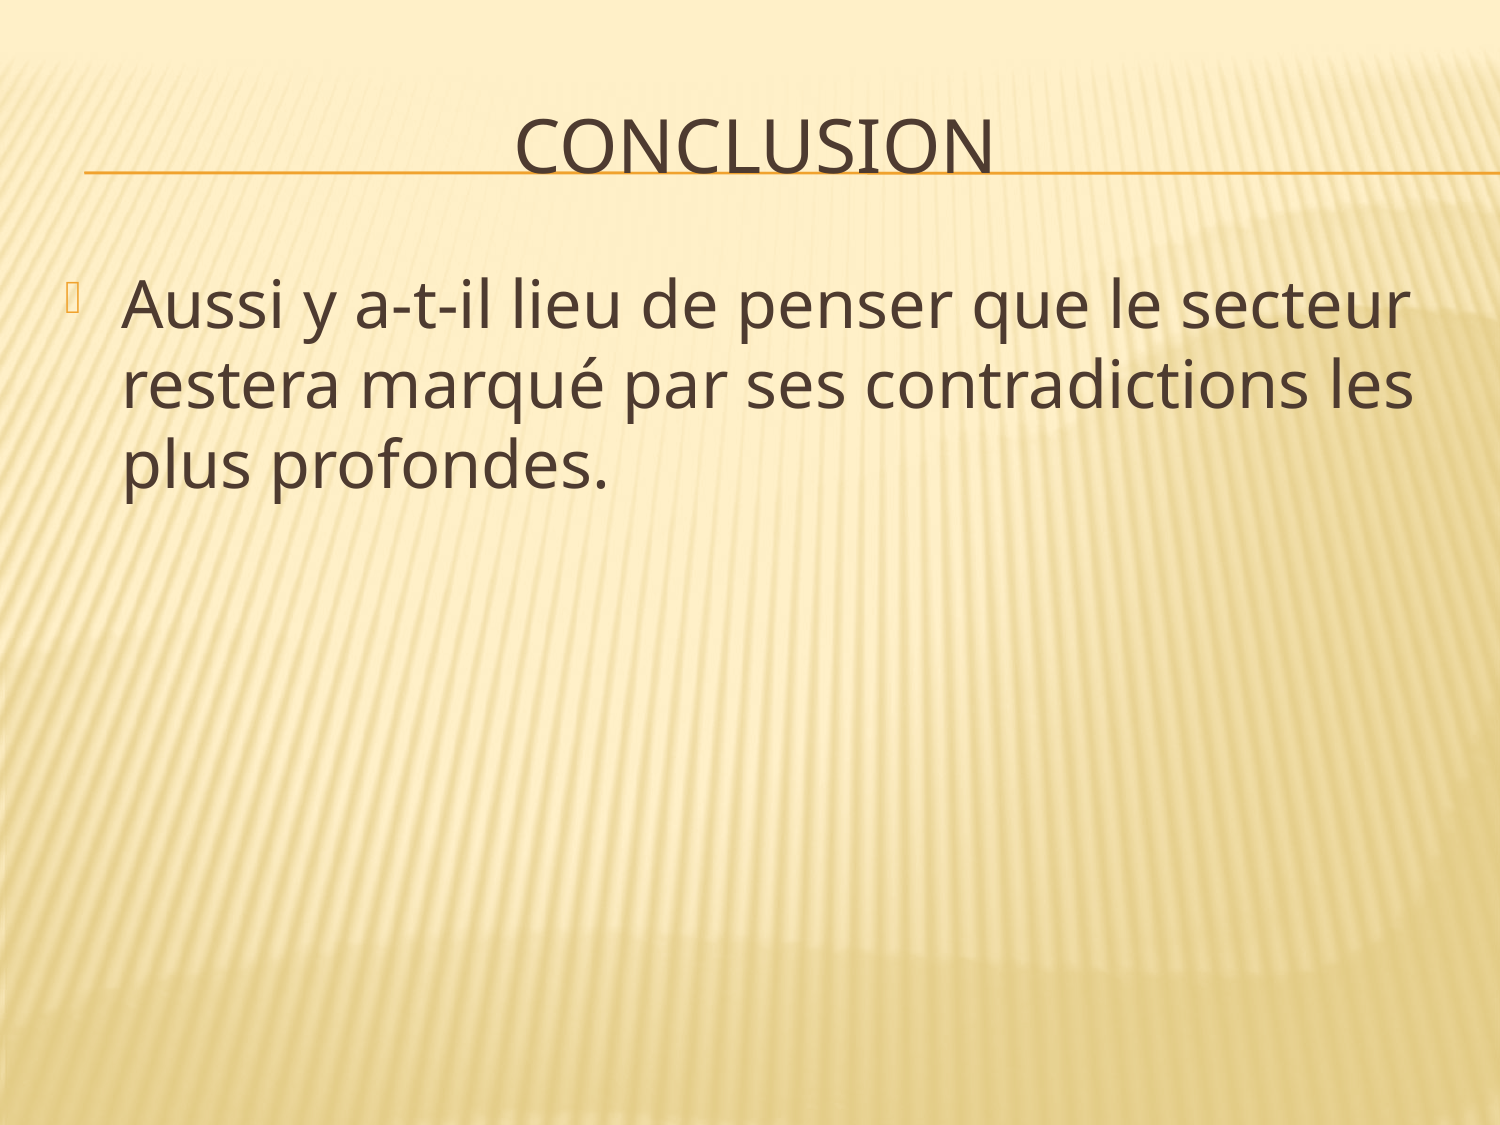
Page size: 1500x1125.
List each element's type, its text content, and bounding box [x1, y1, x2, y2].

title conclusion [50, 75, 1475, 213]
list Aussi y a-t-il lieu de penser que le secteur restera marqué par ses contradictions les plus profondes. [50, 254, 1475, 998]
